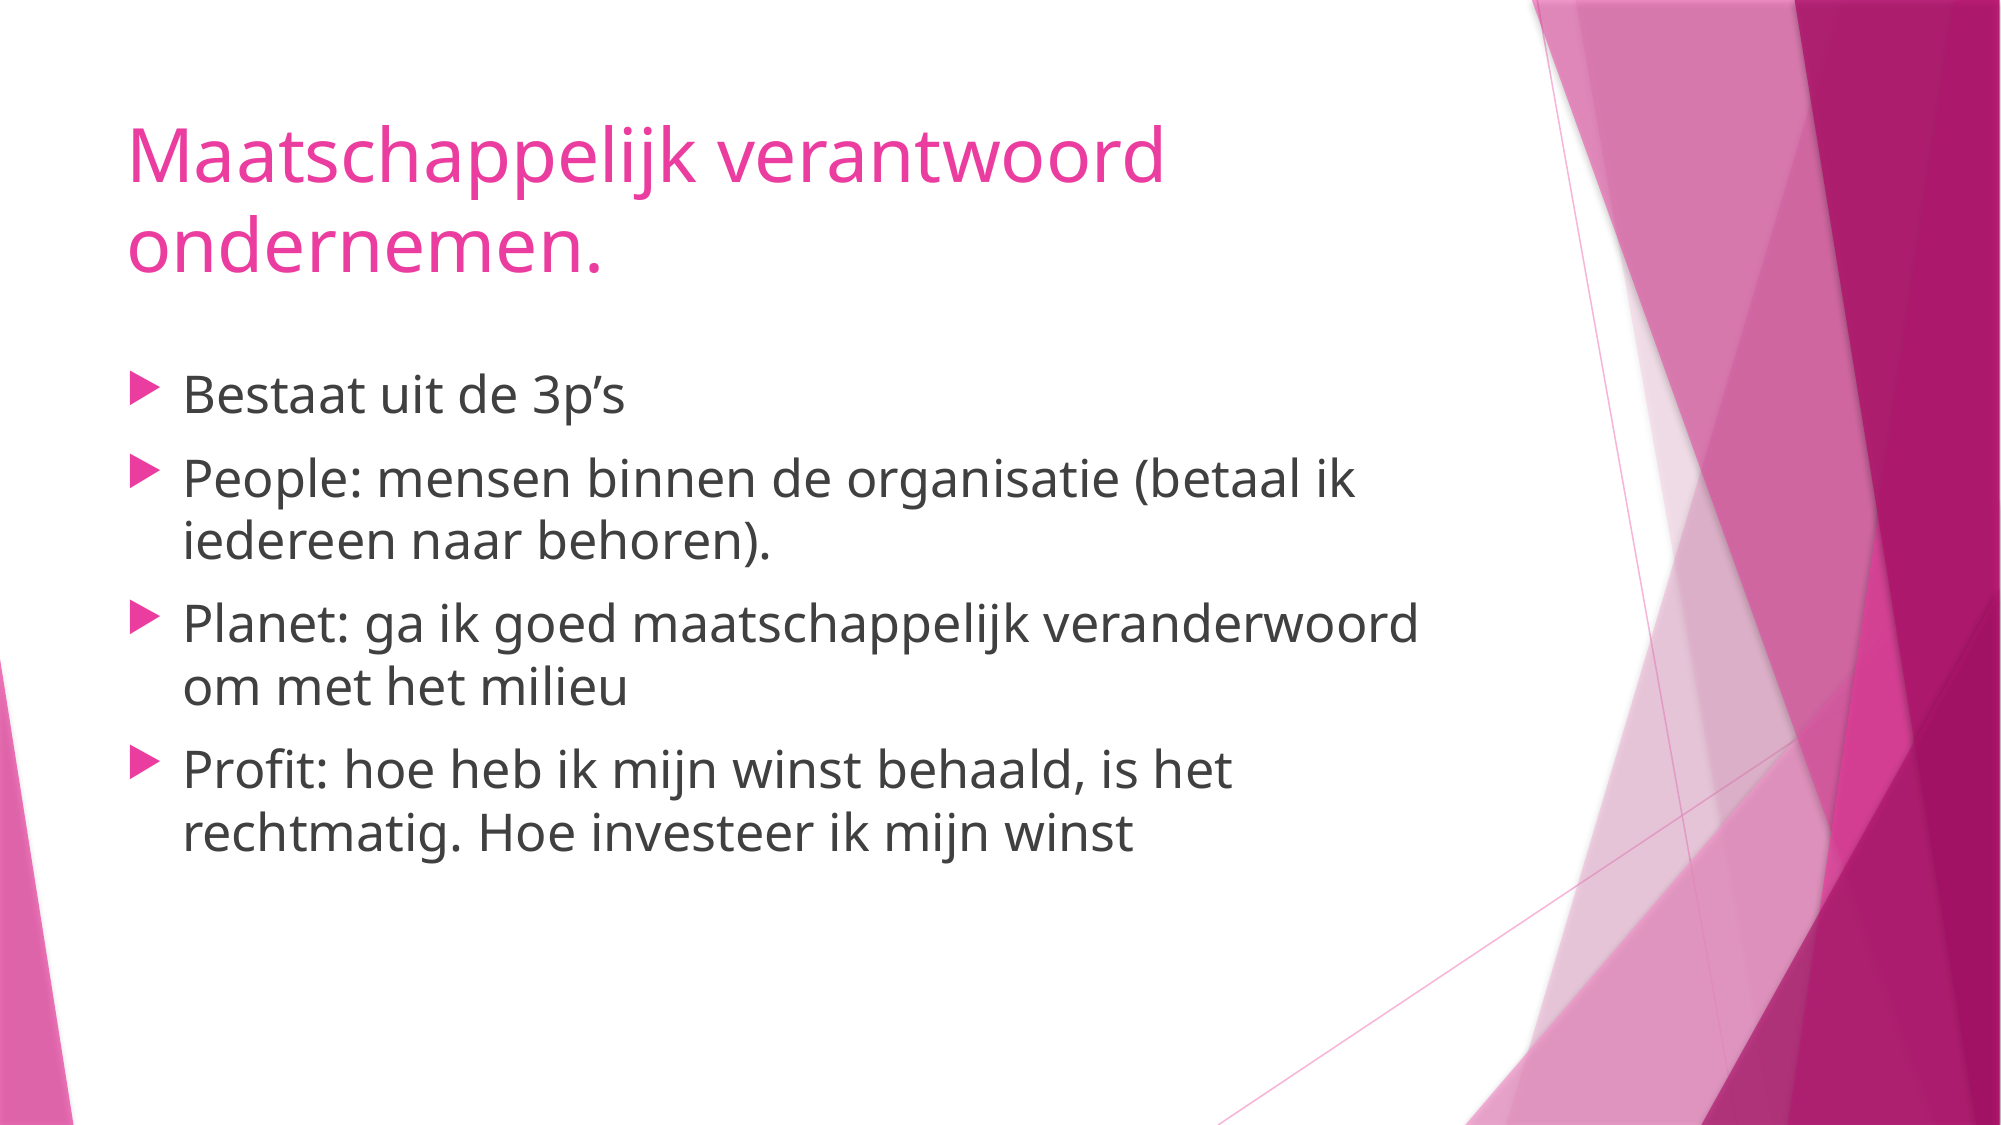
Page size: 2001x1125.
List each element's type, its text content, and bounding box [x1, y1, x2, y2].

title Maatschappelijk verantwoord ondernemen. [111, 99, 1522, 317]
list Bestaat uit de 3p’s People: mensen binnen de organisatie (betaal ik iedereen naar behoren). Planet: ga ik goed maatschappelijk veranderwoord om met het milieu Profit: hoe heb ik mijn winst behaald, is het rechtmatig. Hoe investeer ik mijn winst [111, 354, 1522, 992]
